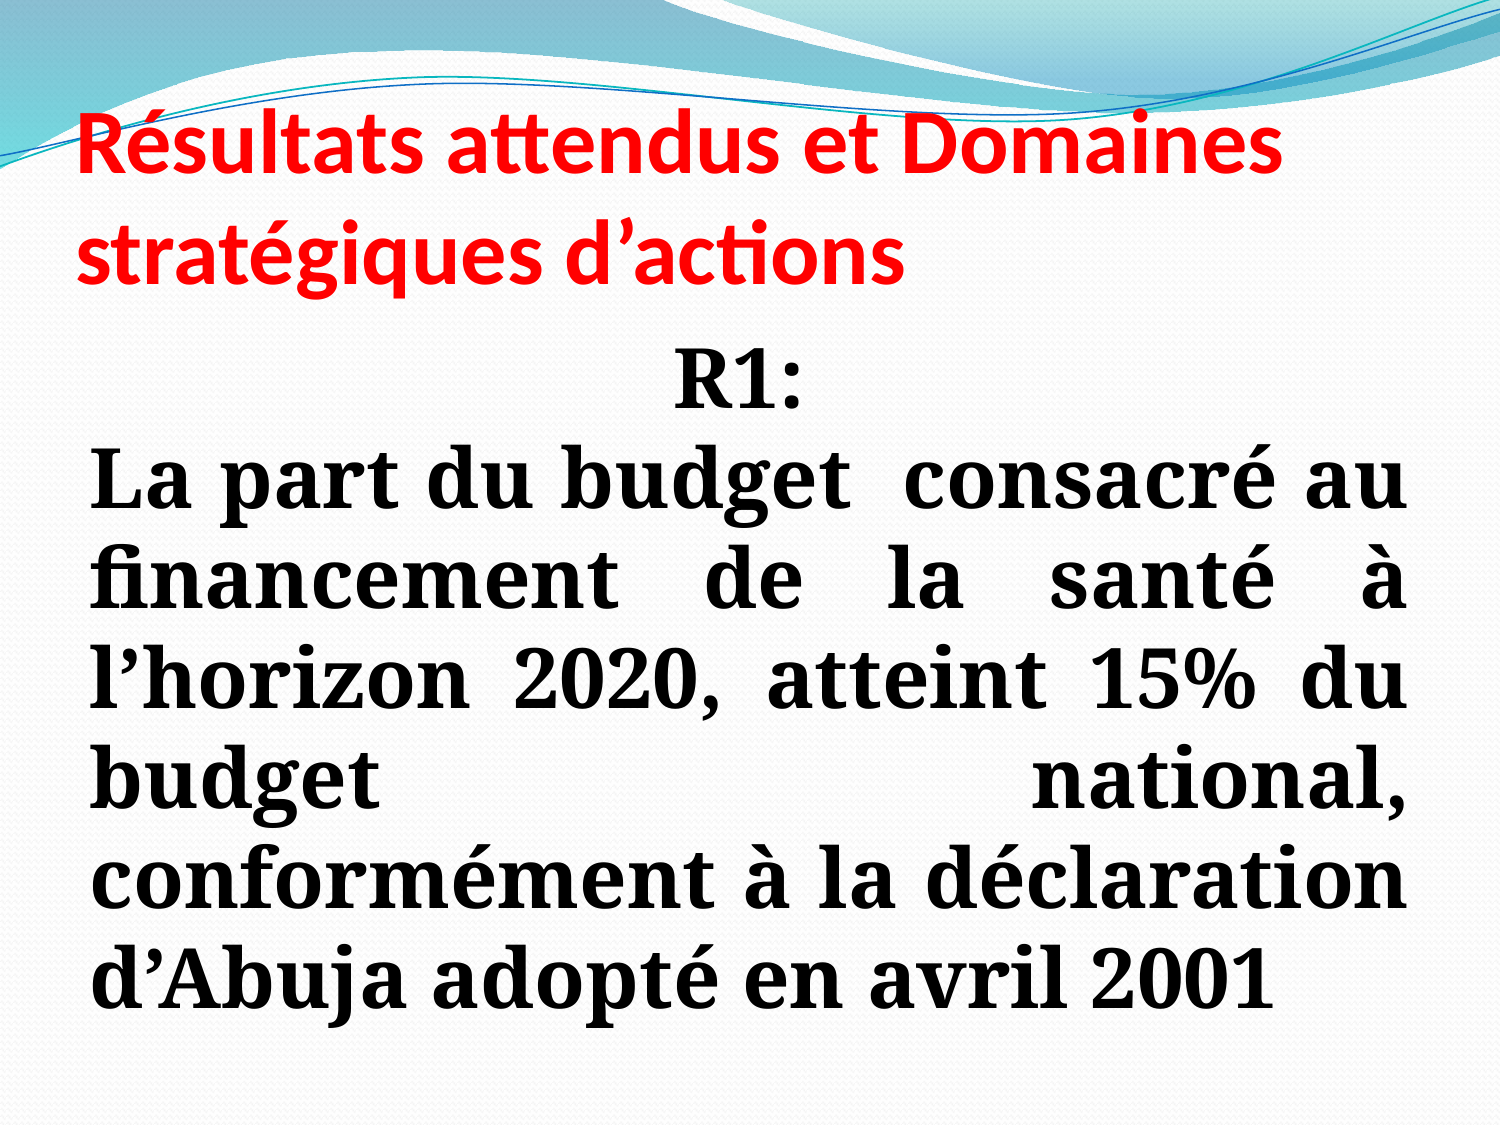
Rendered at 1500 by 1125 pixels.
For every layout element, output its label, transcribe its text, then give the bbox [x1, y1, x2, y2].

list R1: La part du budget consacré au financement de la santé à l’horizon 2020, atteint 15% du budget national, conformément à la déclaration d’Abuja adopté en avril 2001 [75, 317, 1425, 1038]
title Résultats attendus et Domaines stratégiques d’actions [75, 70, 1425, 303]
